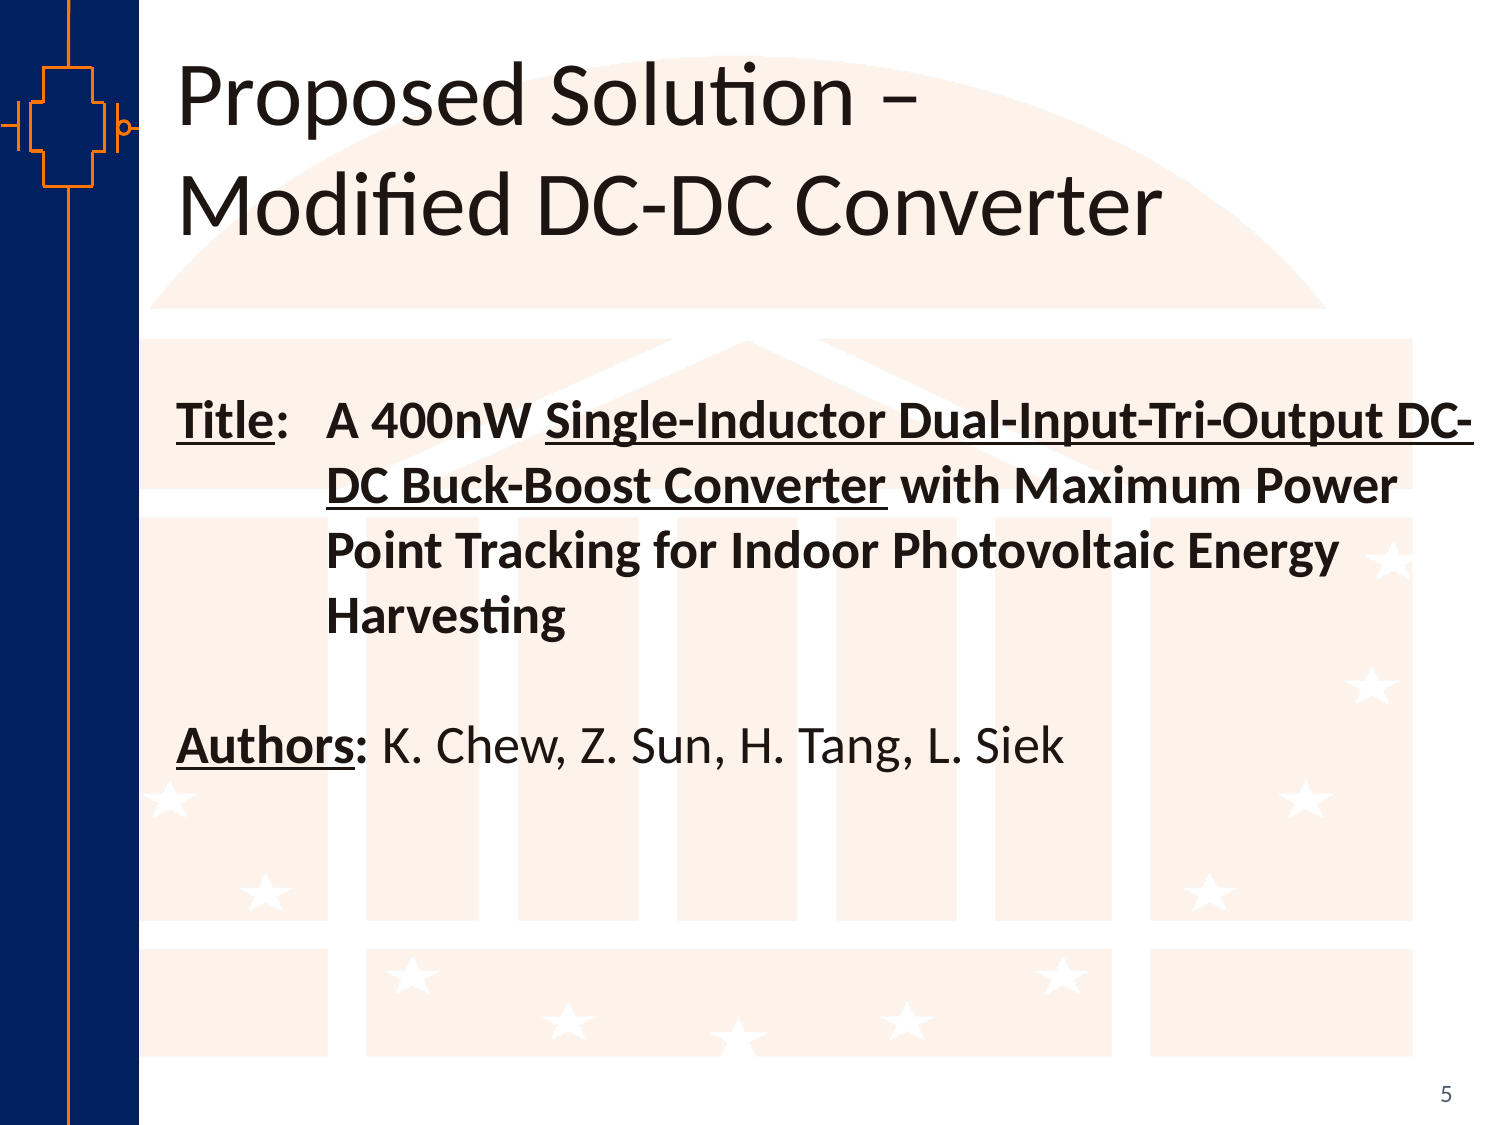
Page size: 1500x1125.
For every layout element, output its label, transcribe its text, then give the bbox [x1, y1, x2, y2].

slide_number 5 [1425, 1062, 1488, 1123]
text_box Proposed Solution – Modified DC-DC Converter [161, 26, 1500, 371]
text_box Title: A 400nW Single-Inductor Dual-Input-Tri-Output DC- DC Buck-Boost Converter with Maximum Power Point Tracking for Indoor Photovoltaic Energy Harvesting Authors: K. Chew, Z. Sun, H. Tang, L. Siek [161, 377, 1500, 782]
